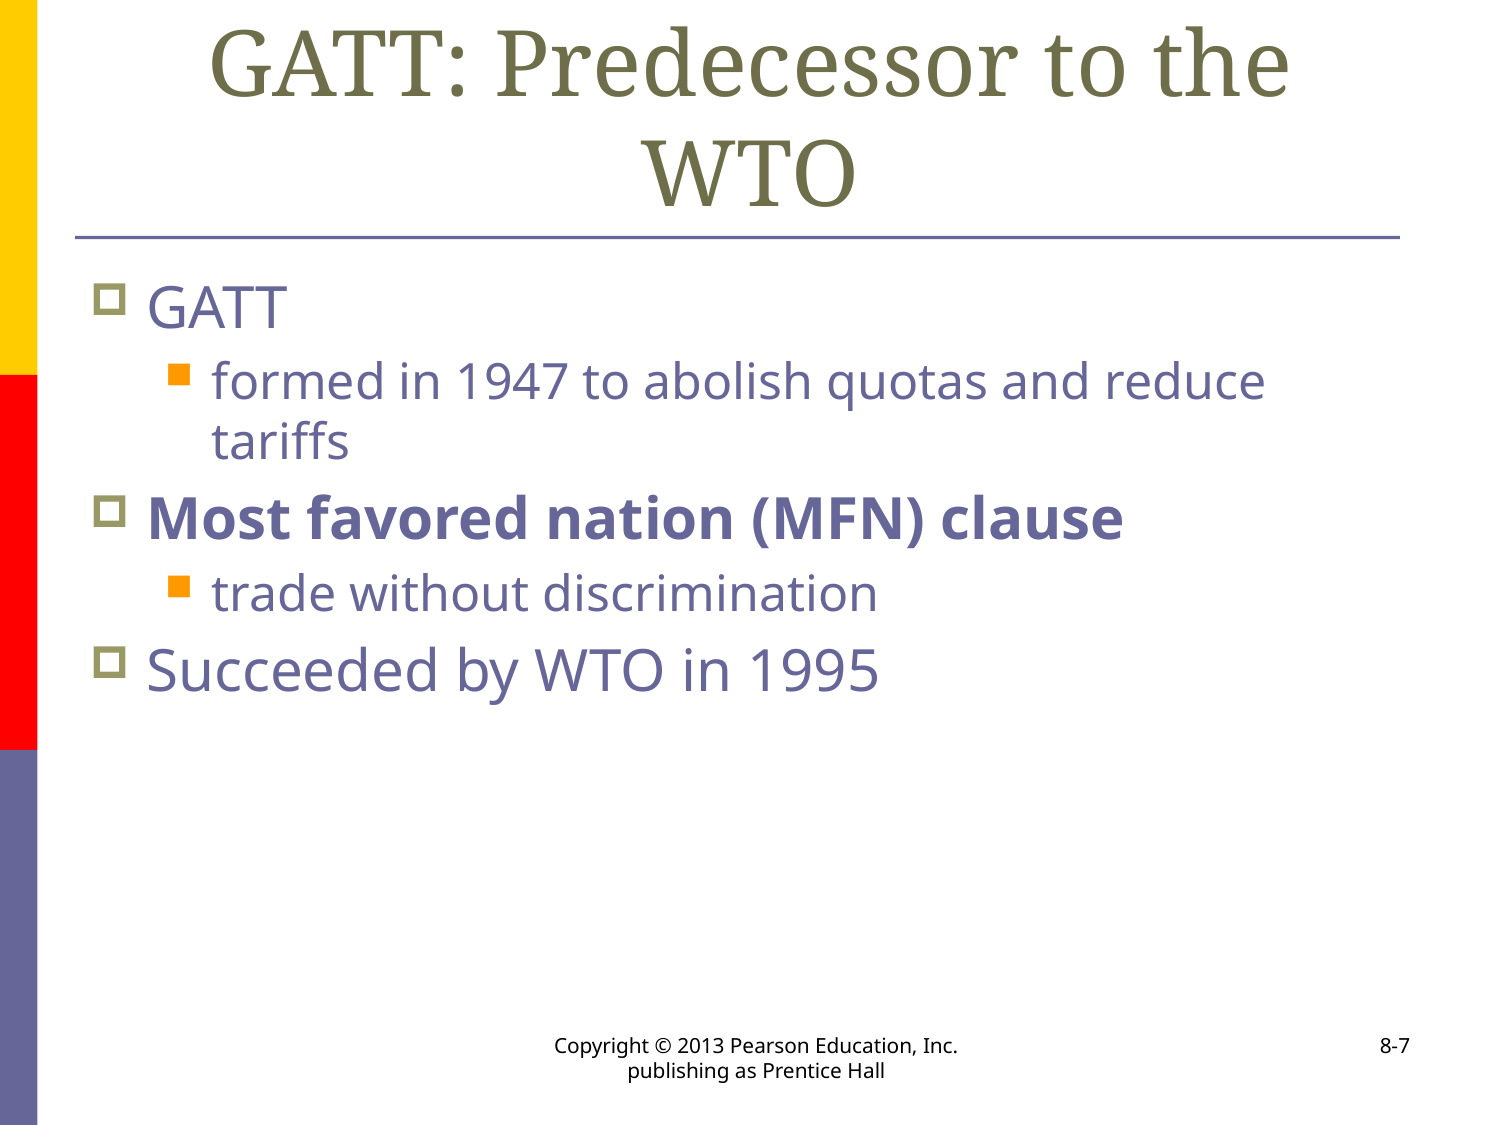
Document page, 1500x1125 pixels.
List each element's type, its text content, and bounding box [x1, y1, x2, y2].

slide_number 8-7 [1074, 1025, 1425, 1100]
list GATT formed in 1947 to abolish quotas and reduce tariffs Most favored nation (MFN) clause trade without discrimination Succeeded by WTO in 1995 [75, 262, 1425, 1006]
footer Copyright © 2013 Pearson Education, Inc. publishing as Prentice Hall [500, 1025, 1013, 1100]
title GATT: Predecessor to the WTO [75, 45, 1425, 233]
